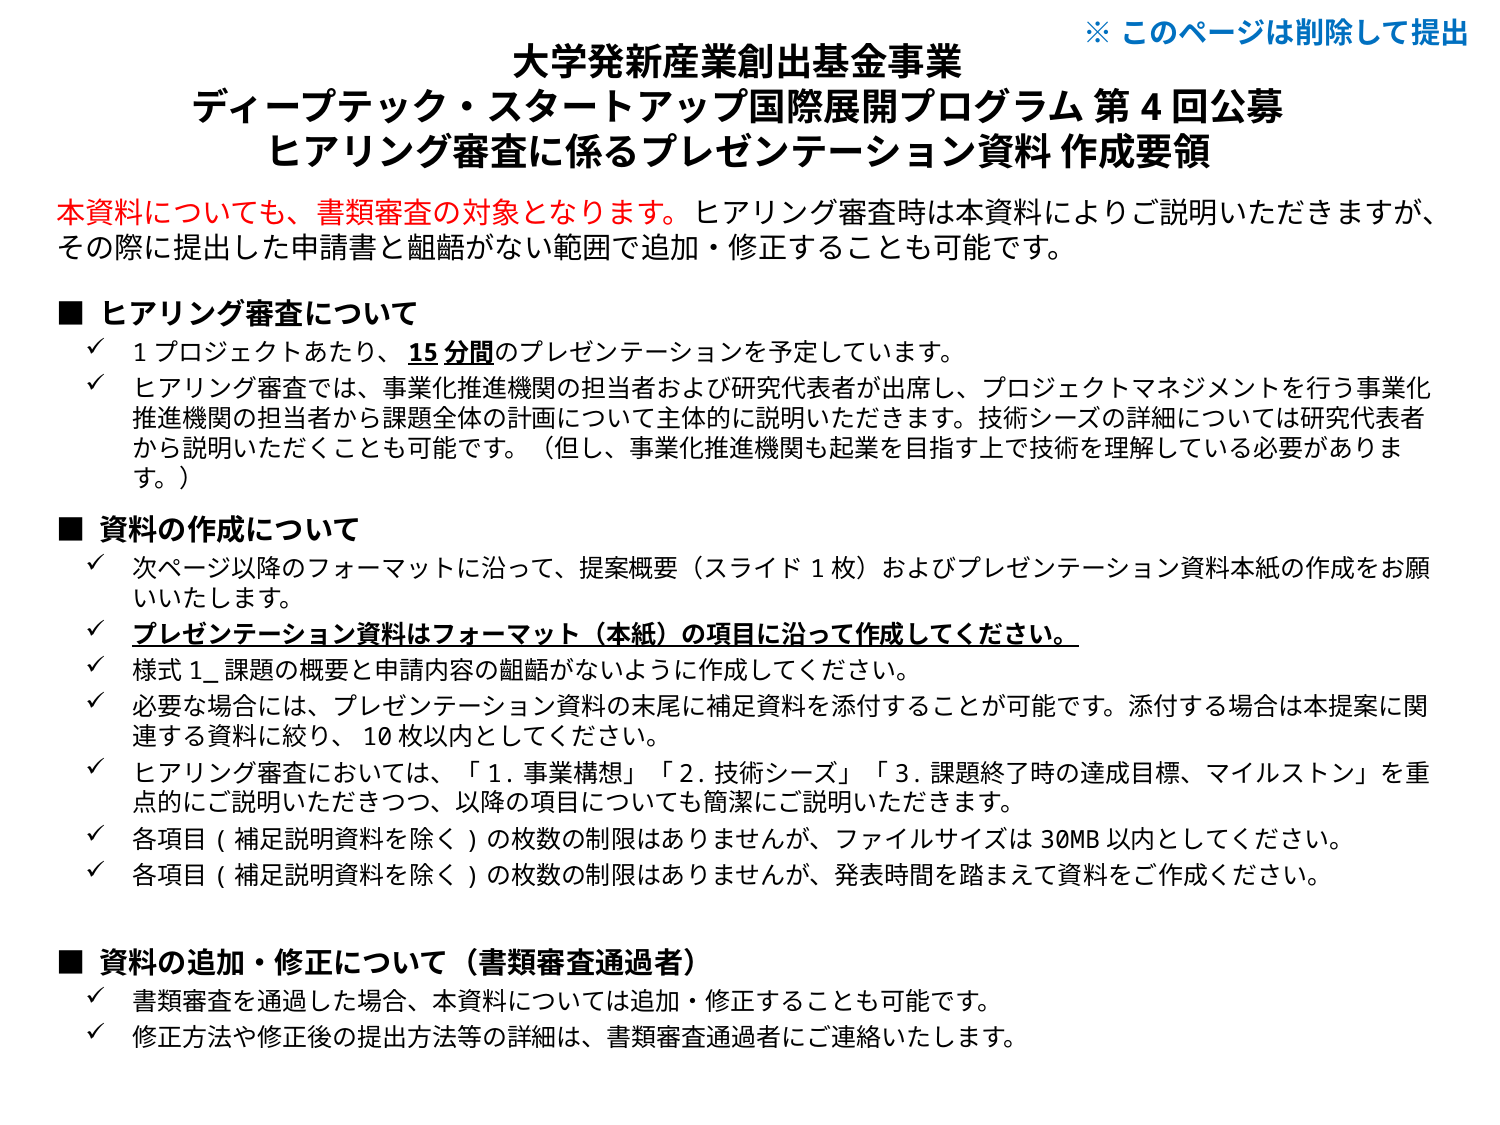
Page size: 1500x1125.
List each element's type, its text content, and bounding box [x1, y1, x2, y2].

text_box 本資料についても、書類審査の対象となります。ヒアリング審査時は本資料によりご説明いただきますが、その際に提出した申請書と齟齬がない範囲で追加・修正することも可能です。 ■ ヒアリング審査について 1プロジェクトあたり、15分間のプレゼンテーションを予定しています。 ヒアリング審査では、事業化推進機関の担当者および研究代表者が出席し、プロジェクトマネジメントを行う事業化推進機関の担当者から課題全体の計画について主体的に説明いただきます。技術シーズの詳細については研究代表者から説明いただくことも可能です。（但し、事業化推進機関も起業を目指す上で技術を理解している必要があります。） ■ 資料の作成について 次ページ以降のフォーマットに沿って、提案概要（スライド1枚）およびプレゼンテーション資料本紙の作成をお願いいたします。 プレゼンテーション資料はフォーマット（本紙）の項目に沿って作成してください。 様式1_課題の概要と申請内容の齟齬がないように作成してください。 必要な場合には、プレゼンテーション資料の末尾に補足資料を添付することが可能です。添付する場合は本提案に関連する資料に絞り、10枚以内としてください。 ヒアリング審査においては、「1.事業構想」「2.技術シーズ」「3.課題終了時の達成目標、マイルストン」を重点的にご説明いただきつつ、以降の項目についても簡潔にご説明いただきます。 各項目(補足説明資料を除く)の枚数の制限はありませんが、ファイルサイズは30MB以内としてください。 各項目(補足説明資料を除く)の枚数の制限はありませんが、発表時間を踏まえて資料をご作成ください。 ■ 資料の追加・修正について（書類審査通過者） 書類審査を通過した場合、本資料については追加・修正することも可能です。 修正方法や修正後の提出方法等の詳細は、書類審査通過者にご連絡いたします。 [41, 186, 1459, 1073]
text_box 大学発新産業創出基金事業 ディープテック・スタートアップ国際展開プログラム 第4回公募 ヒアリング審査に係るプレゼンテーション資料 作成要領 [29, 30, 1447, 181]
text_box ※このページは削除して提出 [1068, 7, 1495, 55]
